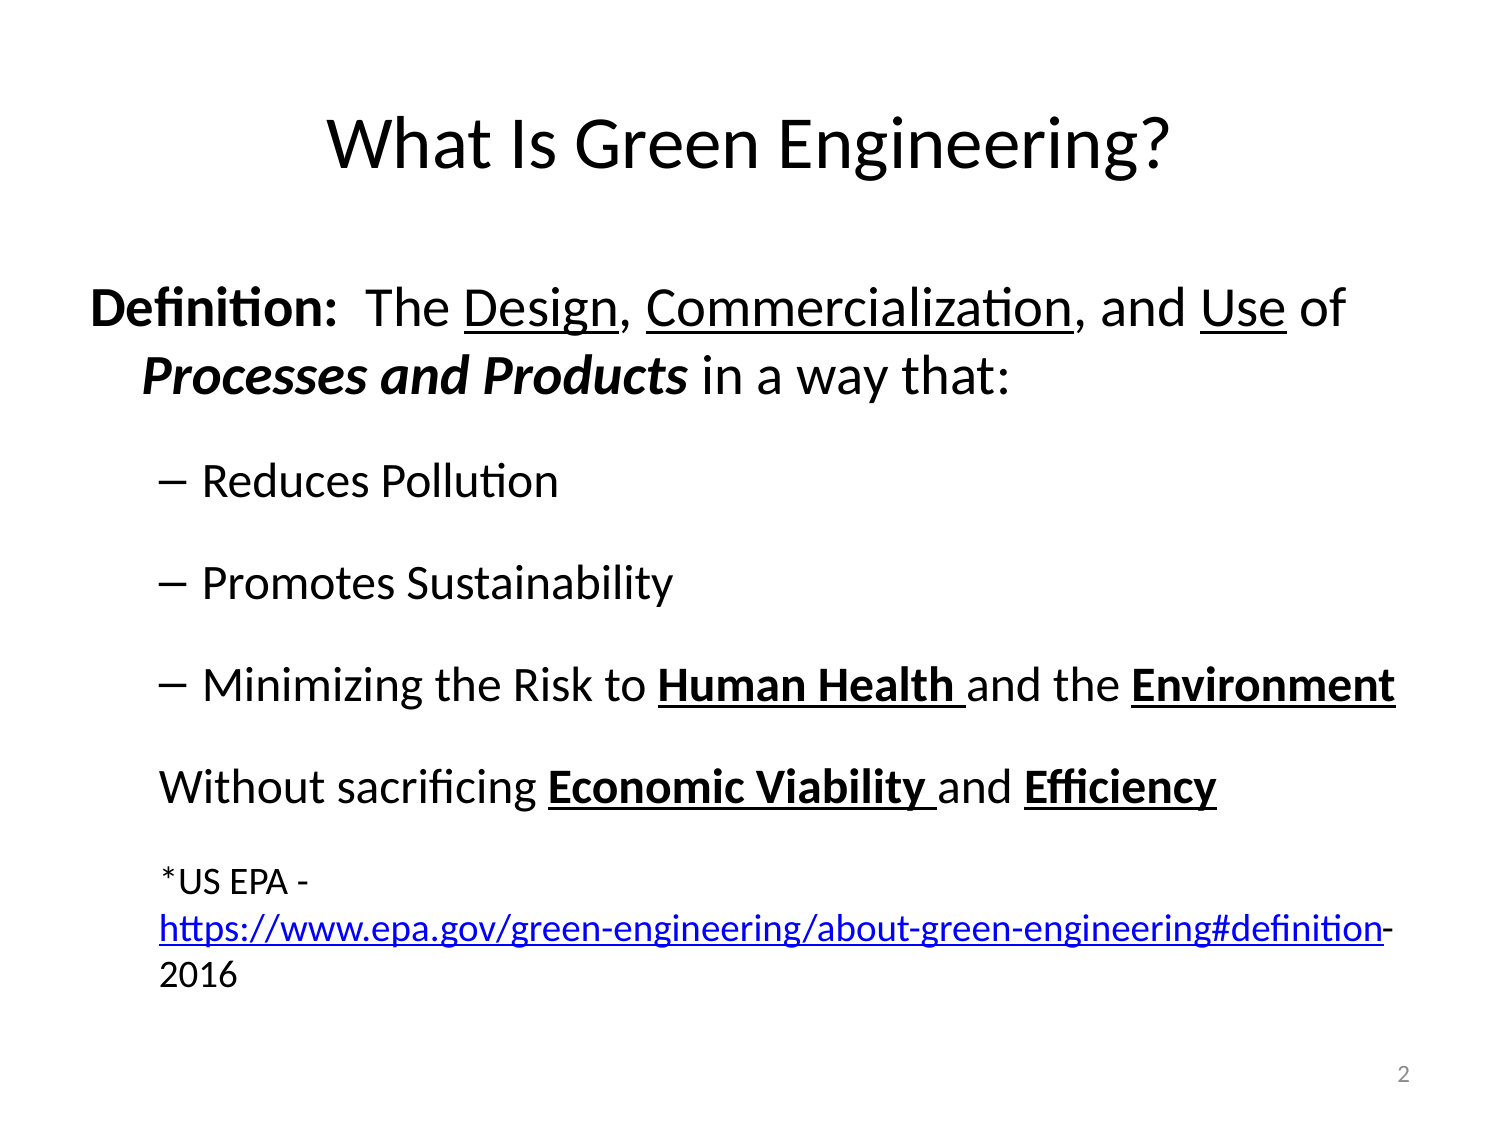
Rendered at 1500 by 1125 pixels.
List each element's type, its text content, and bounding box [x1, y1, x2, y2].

list Definition: The Design, Commercialization, and Use of Processes and Products in a way that: Reduces Pollution Promotes Sustainability Minimizing the Risk to Human Health and the Environment Without sacrificing Economic Viability and Efficiency *US EPA - https://www.epa.gov/green-engineering/about-green-engineering#definition - 2016 [75, 262, 1425, 1005]
slide_number 2 [1074, 1042, 1425, 1103]
title What Is Green Engineering? [75, 45, 1425, 233]
